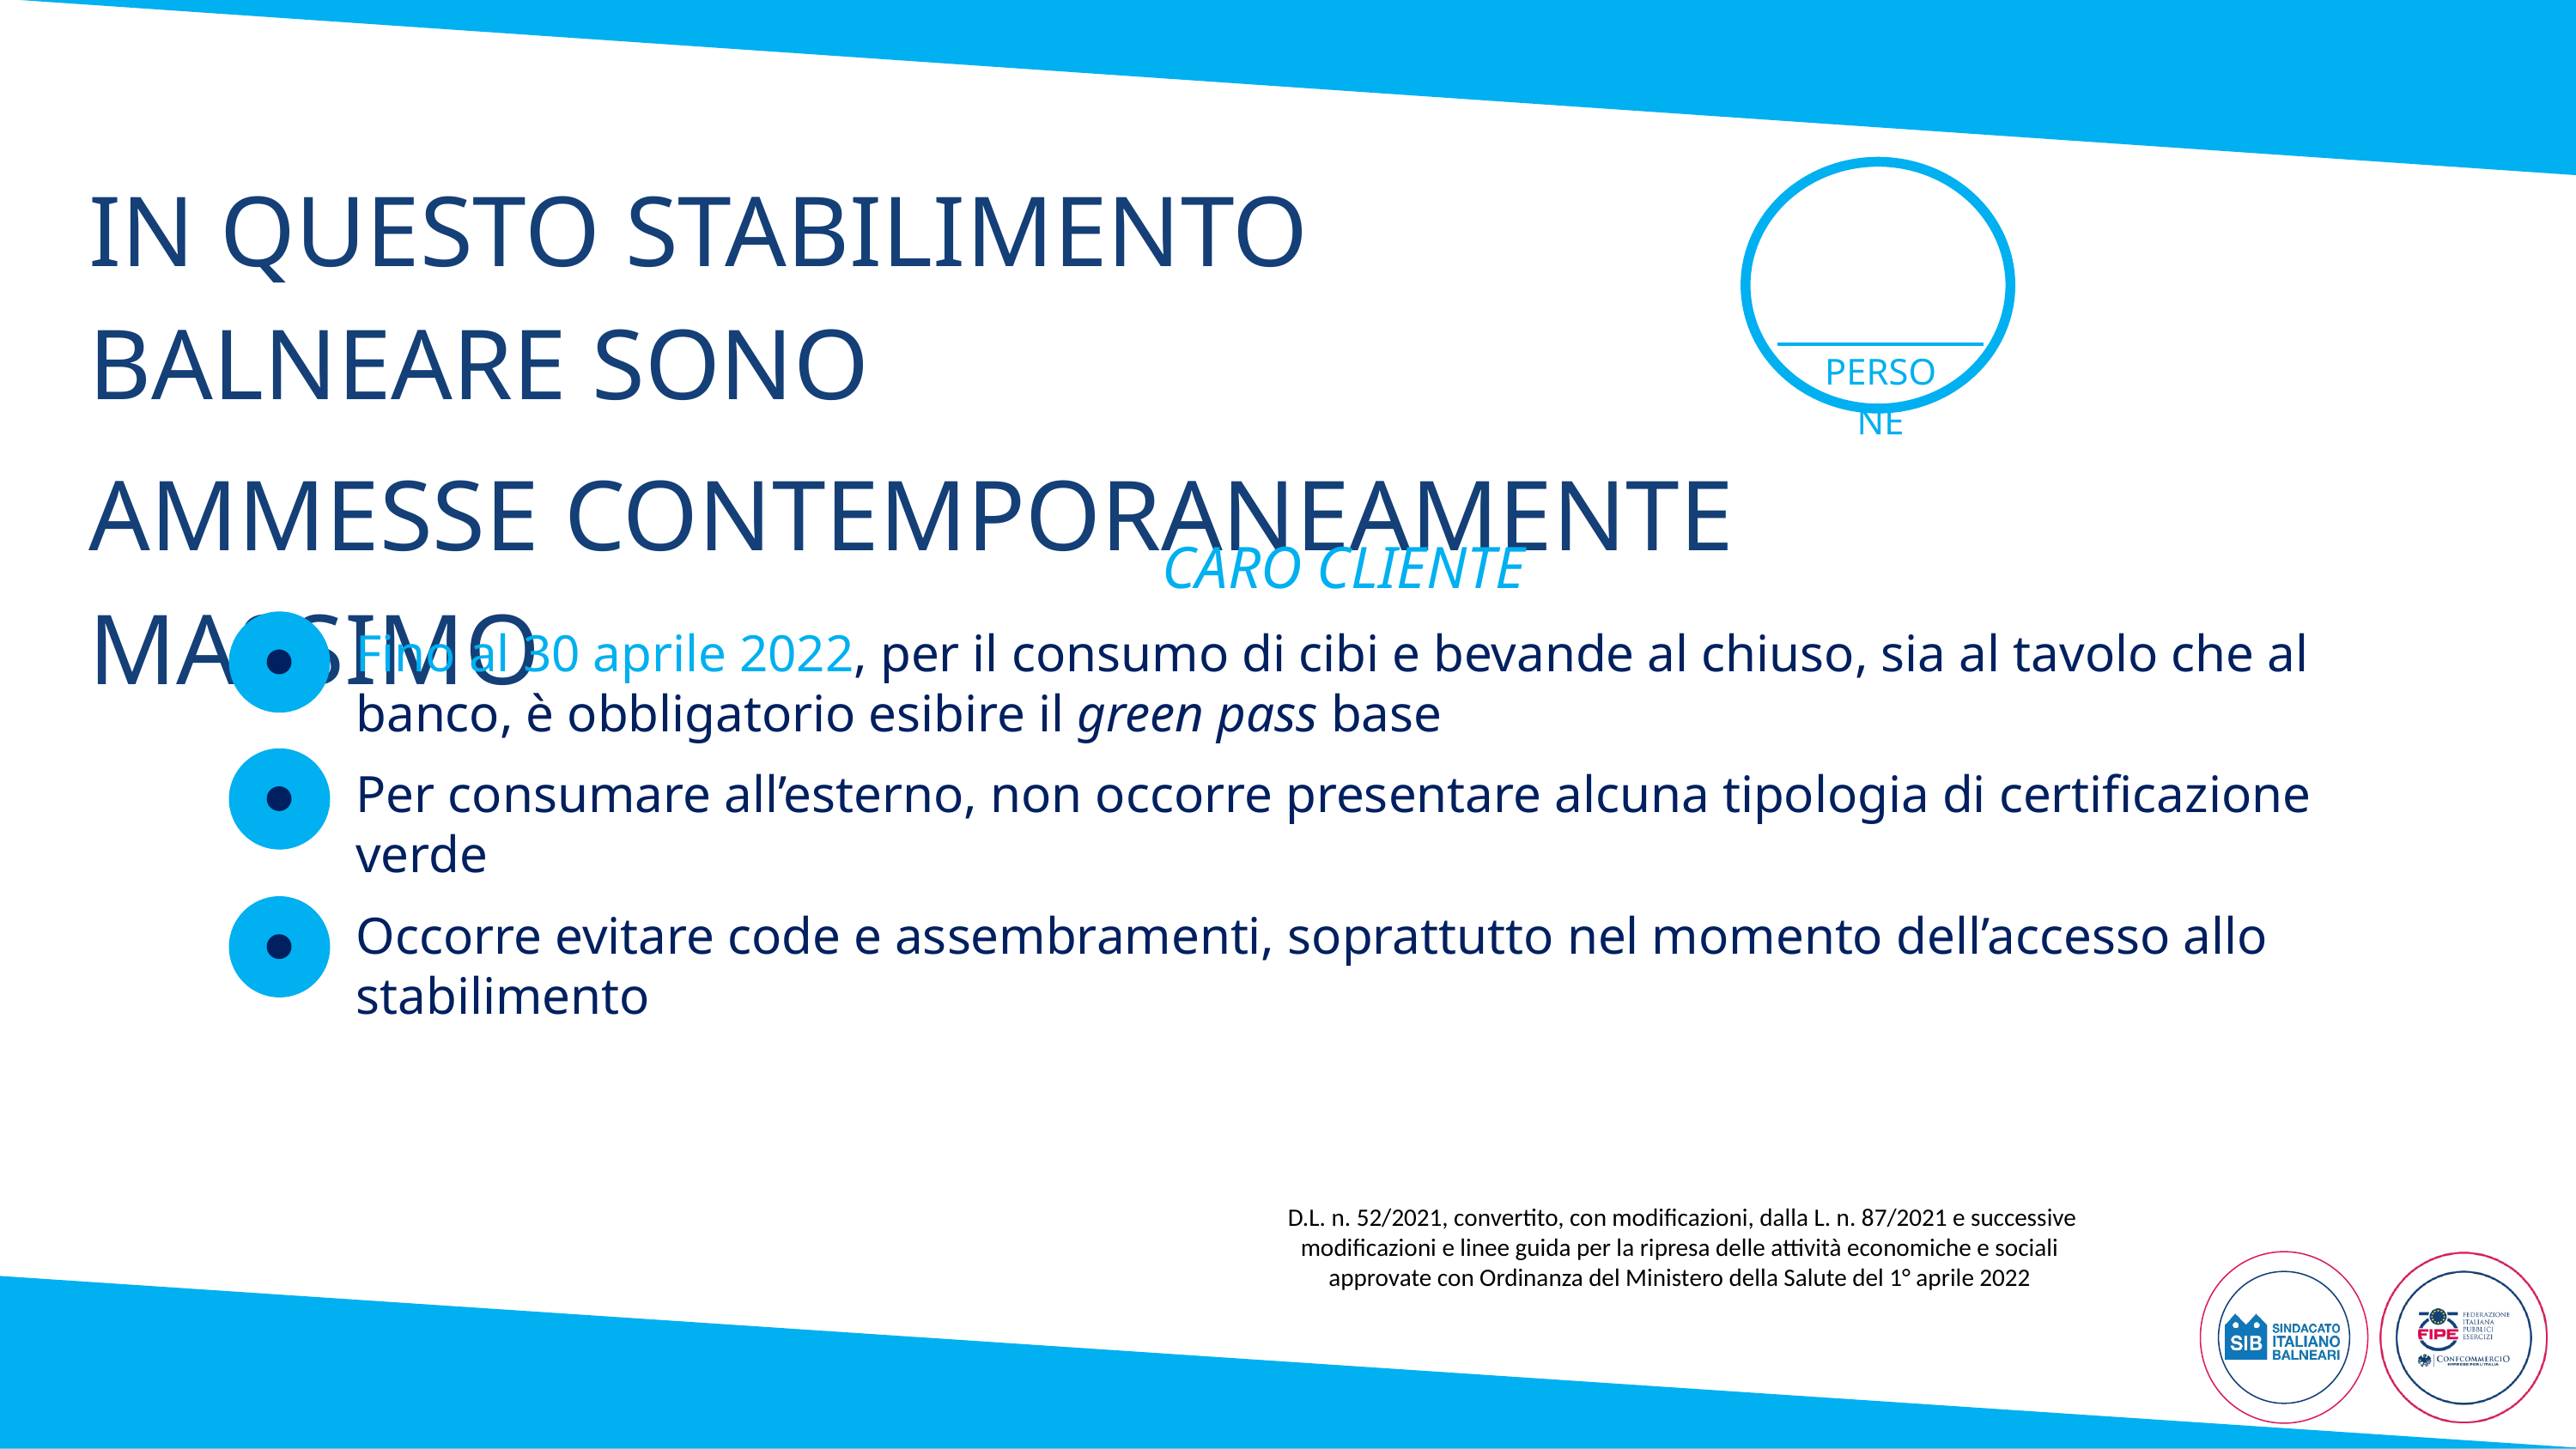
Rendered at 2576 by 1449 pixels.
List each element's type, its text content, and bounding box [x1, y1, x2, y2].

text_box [1745, 161, 2011, 409]
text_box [227, 609, 331, 714]
text_box D.L. n. 52/2021, convertito, con modificazioni, dalla L. n. 87/2021 e successive modificazioni e linee guida per la ripresa delle attività economiche e sociali approvate con Ordinanza del Ministero della Salute del 1° aprile 2022 [1244, 1195, 2115, 1298]
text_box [227, 746, 331, 851]
text_box [0, 1274, 2576, 1449]
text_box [227, 894, 331, 999]
text_box CARO CLIENTE Fino al 30 aprile 2022, per il consumo di cibi e bevande al chiuso, sia al tavolo che al banco, è obbligatorio esibire il green pass base Per consumare all’esterno, non occorre presentare alcuna tipologia di certificazione verde Occorre evitare code e assembramenti, soprattutto nel momento dell’accesso allo stabilimento [278, 524, 2409, 1031]
text_box IN QUESTO STABILIMENTO BALNEARE SONO AMMESSE CONTEMPORANEAMENTE MASSIMO [76, 146, 1788, 710]
picture [2379, 1251, 2548, 1424]
text_box [0, 0, 2576, 178]
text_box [2200, 1251, 2368, 1424]
